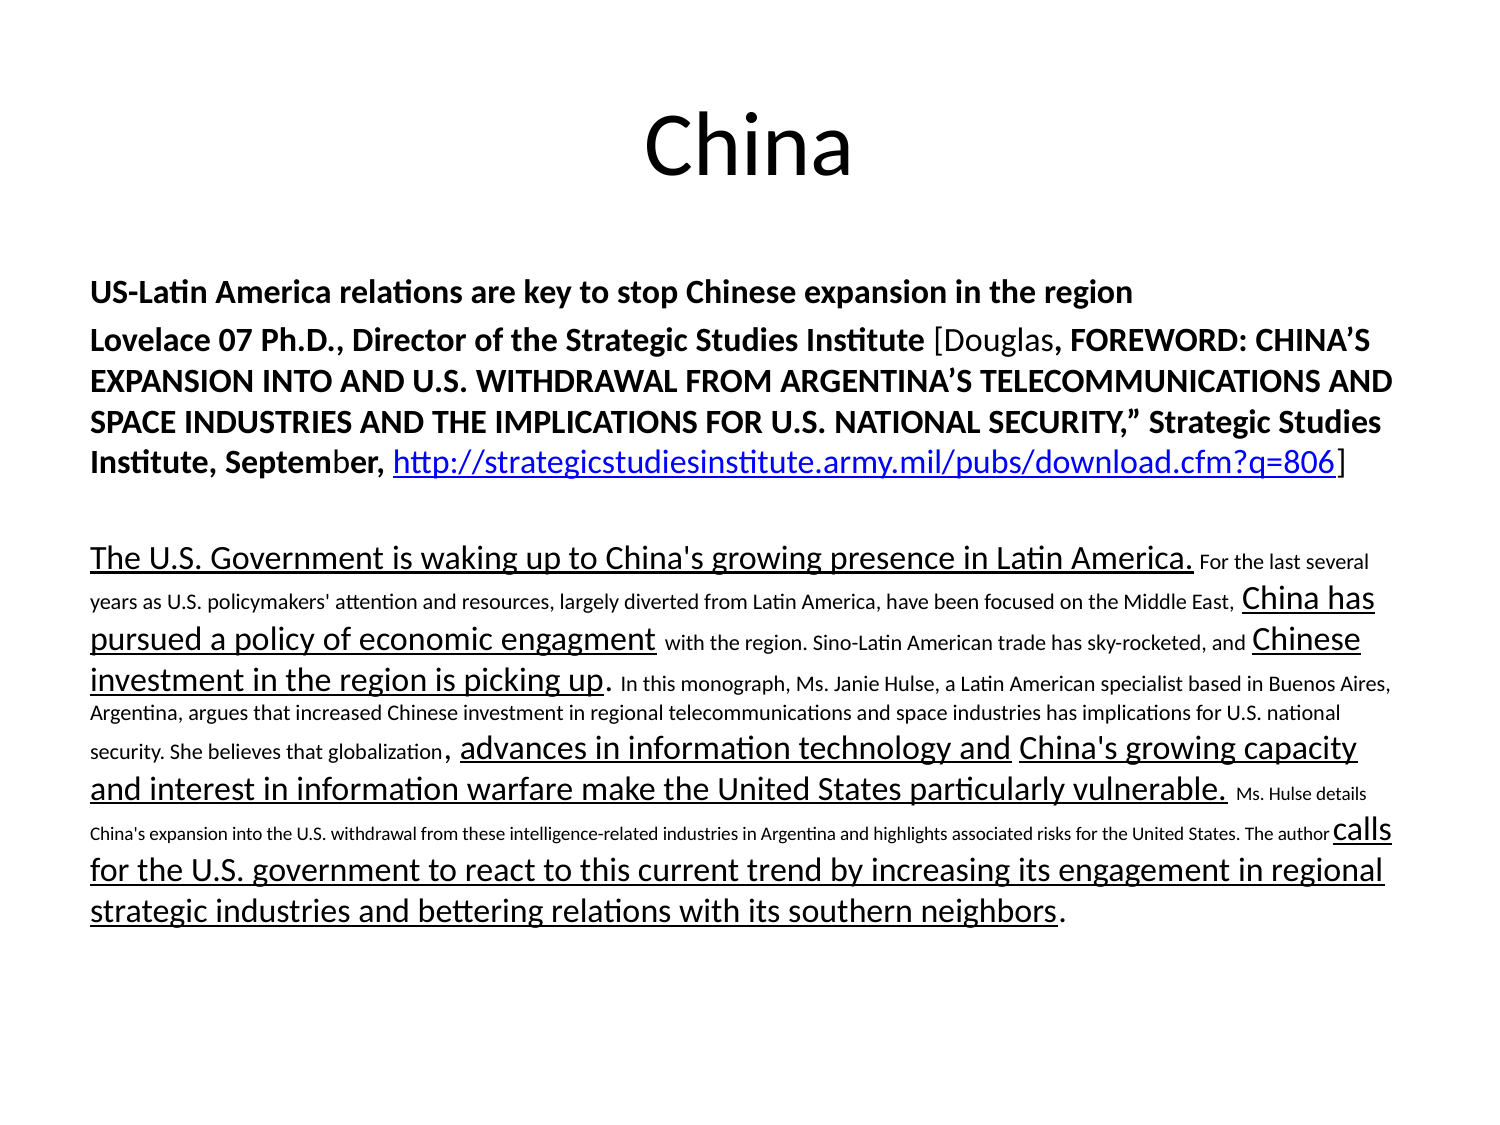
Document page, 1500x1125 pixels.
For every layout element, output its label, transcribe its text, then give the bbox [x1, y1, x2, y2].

list US-Latin America relations are key to stop Chinese expansion in the region Lovelace 07 Ph.D., Director of the Strategic Studies Institute [Douglas, FOREWORD: CHINA’S EXPANSION INTO AND U.S. WITHDRAWAL FROM ARGENTINA’S TELECOMMUNICATIONS AND SPACE INDUSTRIES AND THE IMPLICATIONS FOR U.S. NATIONAL SECURITY,” Strategic Studies Institute, September, http://strategicstudiesinstitute.army.mil/pubs/download.cfm?q=806] The U.S. Government is waking up to China's growing presence in Latin America. For the last several years as U.S. policymakers' attention and resources, largely diverted from Latin America, have been focused on the Middle East, China has pursued a policy of economic engagment with the region. Sino-Latin American trade has sky-rocketed, and Chinese investment in the region is picking up. In this monograph, Ms. Janie Hulse, a Latin American specialist based in Buenos Aires, Argentina, argues that increased Chinese investment in regional telecommunications and space industries has implications for U.S. national security. She believes that globalization, advances in information technology and China's growing capacity and interest in information warfare make the United States particularly vulnerable. Ms. Hulse details China's expansion into the U.S. withdrawal from these intelligence-related industries in Argentina and highlights associated risks for the United States. The author calls for the U.S. government to react to this current trend by increasing its engagement in regional strategic industries and bettering relations with its southern neighbors. [75, 262, 1425, 1005]
title China [75, 45, 1425, 233]
